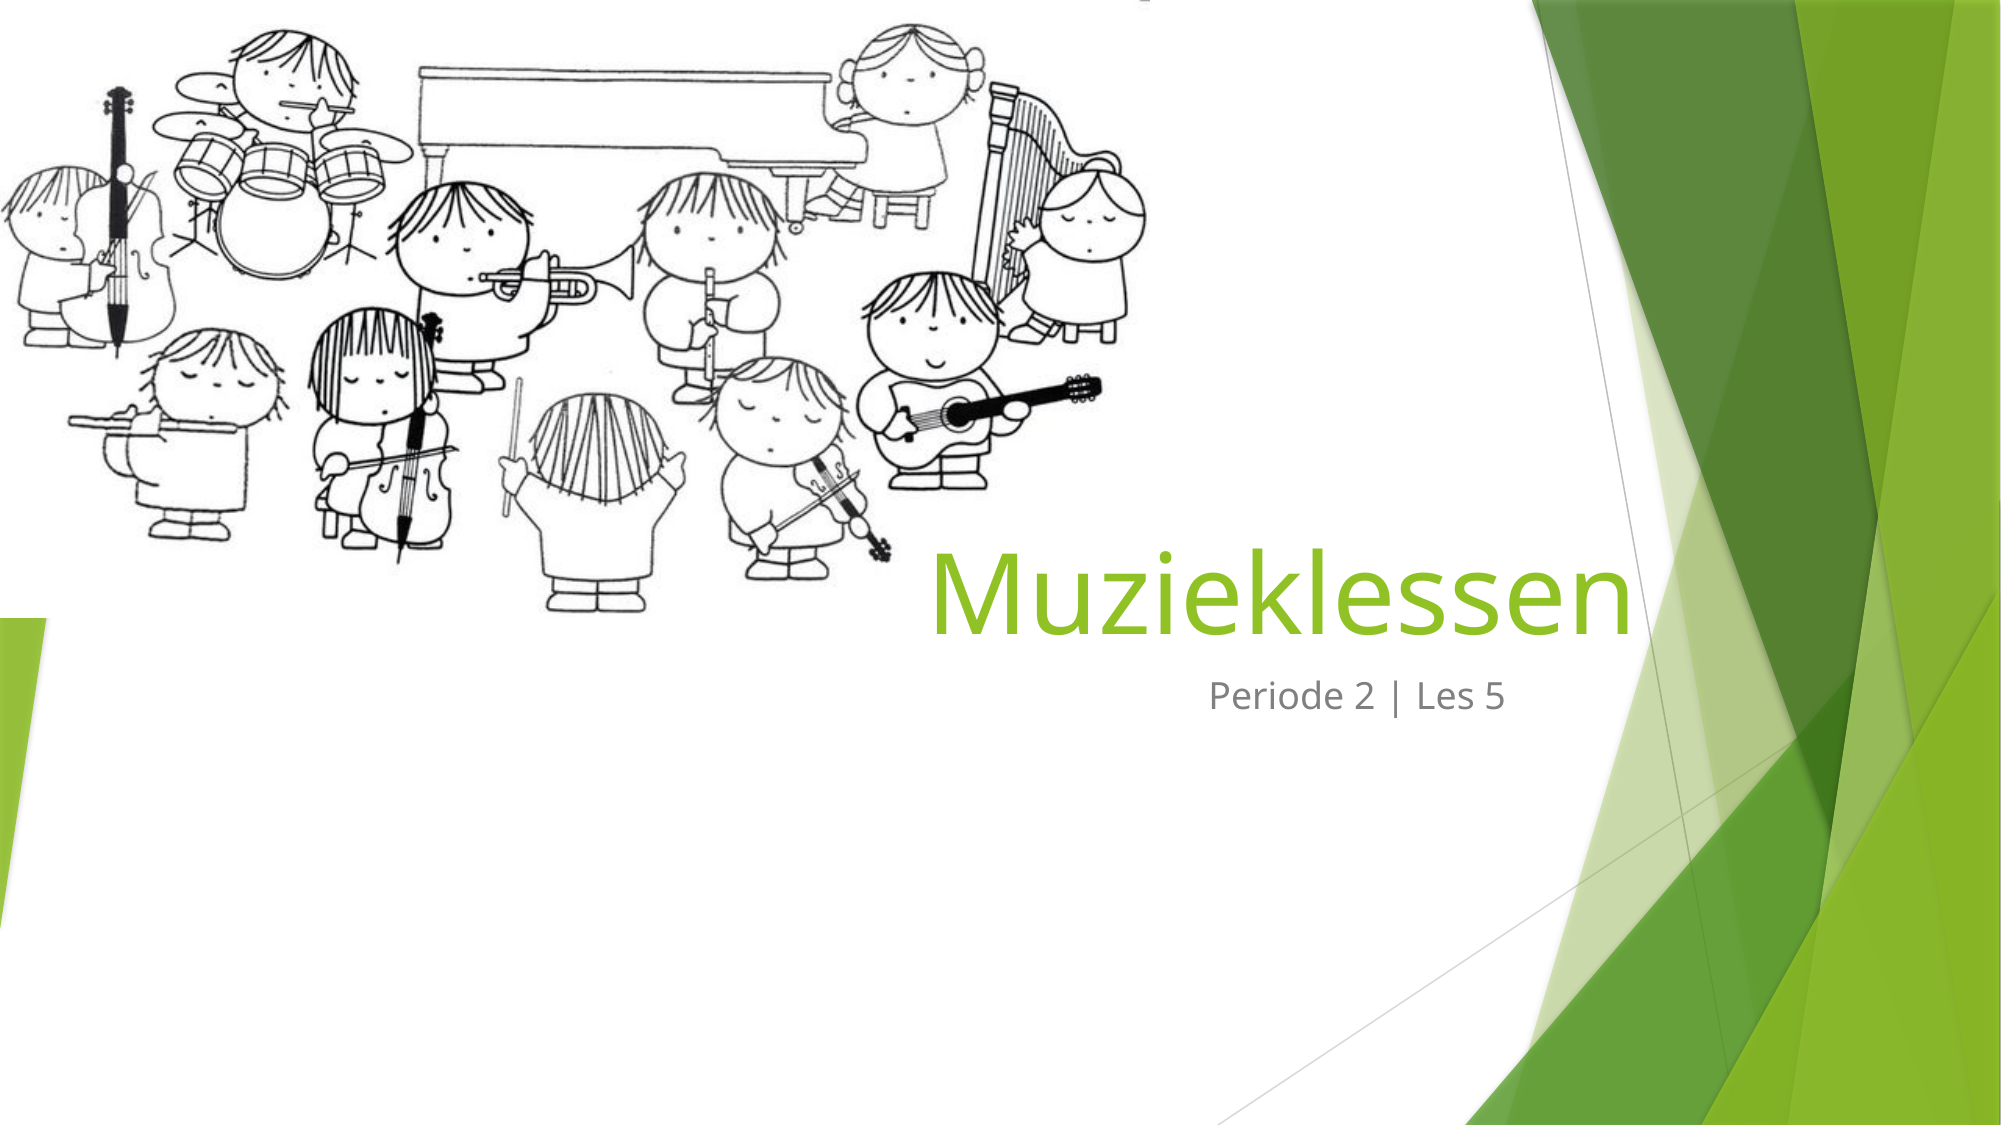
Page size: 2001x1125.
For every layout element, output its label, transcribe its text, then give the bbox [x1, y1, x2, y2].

picture [0, 0, 1151, 618]
subtitle Periode 2 | Les 5 [247, 664, 1522, 845]
title Muzieklessen [377, 394, 1653, 665]
